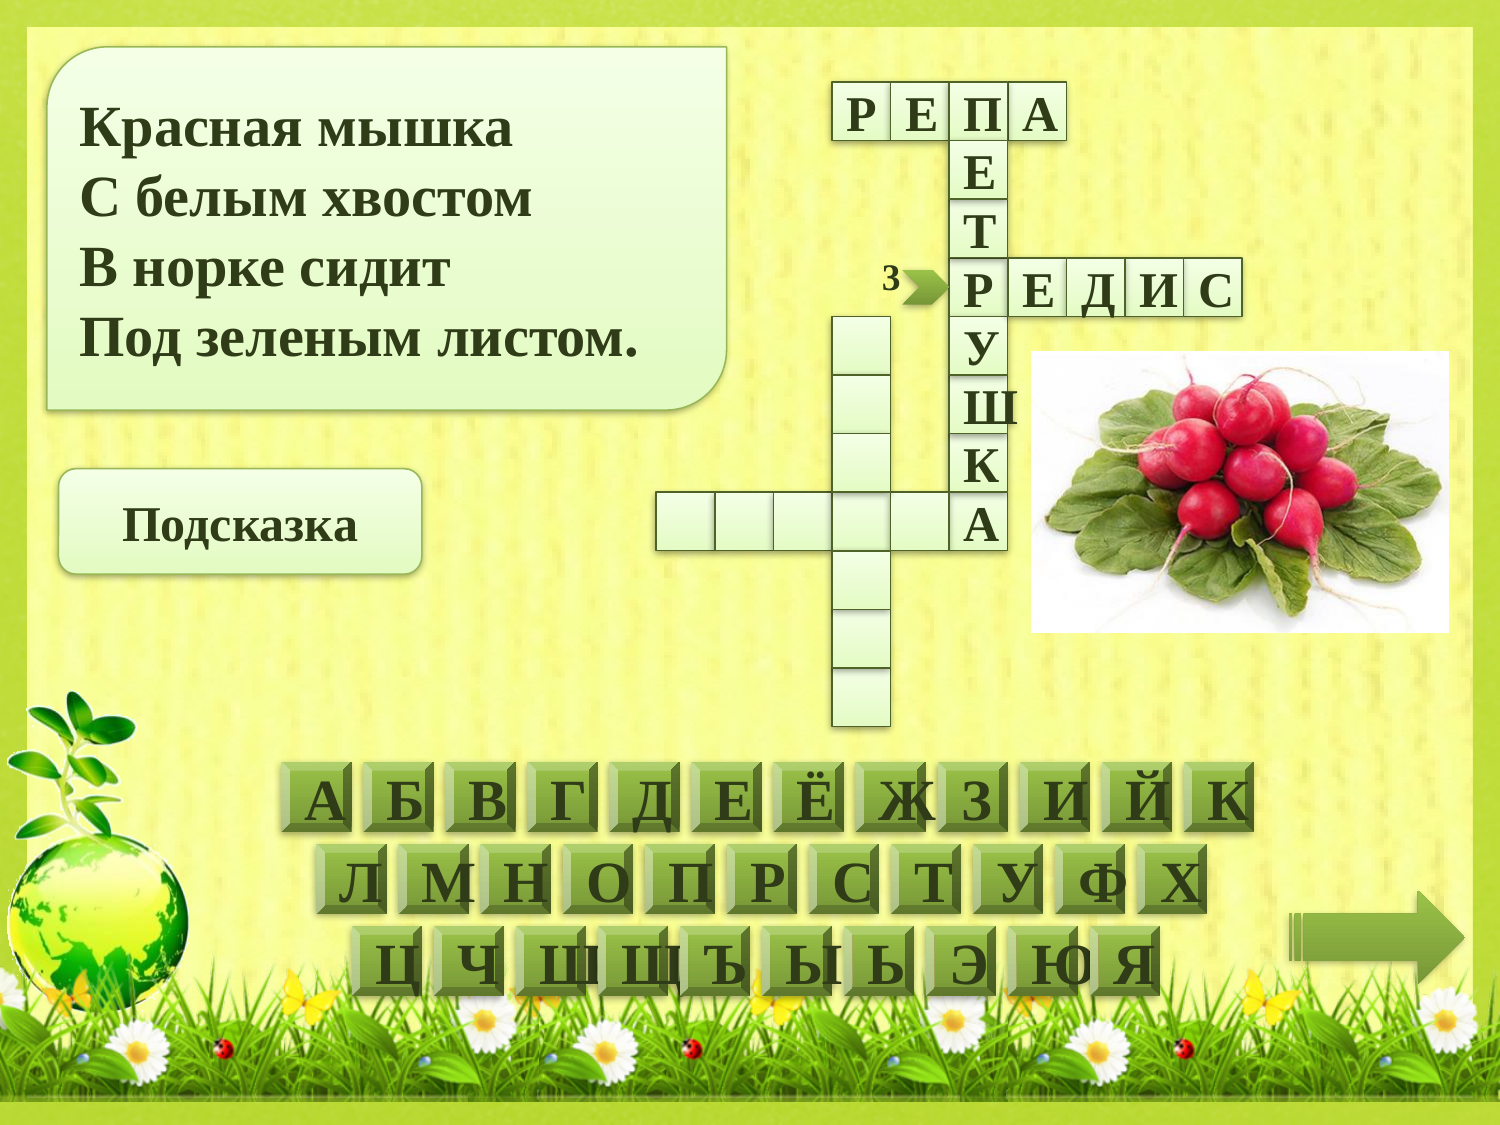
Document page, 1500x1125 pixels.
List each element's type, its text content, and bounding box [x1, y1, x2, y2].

text_box С [1185, 257, 1243, 317]
text_box У [845, 926, 912, 934]
text_box Ю [1007, 925, 1079, 997]
text_box З [728, 844, 795, 852]
text_box Э [925, 925, 997, 997]
text_box Ь [529, 762, 596, 770]
text_box Ё [564, 844, 631, 852]
text_box Подсказка [57, 467, 423, 575]
text_box В [611, 762, 678, 770]
text_box Й [892, 844, 959, 852]
text_box К [948, 441, 1008, 493]
text_box [1303, 890, 1465, 985]
text_box Т [763, 926, 830, 934]
text_box М [283, 762, 350, 770]
text_box Е [1007, 257, 1063, 317]
text_box В [1185, 762, 1252, 770]
text_box Д [609, 761, 680, 833]
text_box [831, 374, 891, 432]
text_box [831, 316, 891, 373]
text_box [714, 491, 772, 551]
text_box Ч [433, 925, 504, 997]
text_box [831, 616, 891, 669]
text_box Ь [843, 925, 915, 997]
text_box Т [890, 843, 961, 915]
text_box З [937, 761, 1008, 833]
text_box Я [1089, 925, 1161, 997]
text_box Б [1103, 762, 1170, 770]
text_box [775, 762, 842, 770]
text_box О [435, 926, 502, 934]
text_box О [693, 762, 760, 770]
text_box Х [1010, 926, 1076, 934]
text_box Н [353, 926, 420, 934]
text_box Г [318, 844, 385, 852]
text_box И [1127, 257, 1184, 317]
text_box К [1183, 761, 1254, 833]
text_box И [1019, 761, 1090, 833]
text_box Ф [1054, 843, 1126, 915]
text_box С [681, 926, 748, 934]
text_box Б [363, 761, 434, 833]
text_box О [365, 762, 432, 770]
text_box Ф [928, 926, 994, 934]
text_box [831, 433, 891, 493]
text_box Л [316, 843, 387, 915]
text_box М [1138, 844, 1205, 852]
text_box [831, 550, 891, 610]
text_box А [1010, 81, 1067, 141]
text_box Щ [597, 925, 668, 997]
text_box Ъ [679, 925, 751, 997]
text_box Е [890, 81, 946, 141]
text_box П [517, 926, 584, 934]
text_box 5 [857, 762, 924, 770]
text_box [1294, 913, 1301, 961]
text_box Х [1136, 843, 1208, 915]
text_box Е [948, 140, 1008, 200]
text_box П [948, 81, 1008, 139]
text_box [890, 491, 950, 551]
text_box А [281, 761, 352, 833]
picture [0, 0, 1500, 1125]
text_box А [954, 499, 1008, 551]
text_box [773, 491, 826, 551]
text_box Т [948, 206, 1008, 258]
text_box [655, 491, 713, 551]
text_box Л [1056, 844, 1123, 852]
text_box О [562, 843, 633, 915]
text_box Г [527, 761, 598, 833]
text_box Ц [351, 925, 422, 997]
text_box И [810, 844, 877, 852]
text_box [831, 675, 891, 727]
text_box Красная мышка С белым хвостом В норке сидит Под зеленым листом. [46, 46, 728, 411]
text_box Ц [1092, 926, 1158, 934]
text_box Ш [515, 925, 586, 997]
text_box У [972, 843, 1043, 915]
text_box Е [482, 844, 549, 852]
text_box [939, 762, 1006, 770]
text_box Ы [761, 925, 833, 997]
text_box Р [831, 81, 887, 141]
text_box [926, 269, 950, 305]
text_box С [808, 843, 879, 915]
text_box М [398, 843, 469, 915]
text_box А [1021, 762, 1088, 770]
text_box Ж [646, 844, 713, 852]
text_box Р [599, 926, 666, 934]
text_box Р [447, 762, 514, 770]
text_box Ё [773, 761, 844, 833]
text_box Е [691, 761, 762, 833]
text_box Н [480, 843, 551, 915]
text_box [831, 499, 885, 549]
text_box У [948, 316, 1008, 376]
text_box 3 [867, 246, 926, 306]
text_box Р [948, 265, 1002, 315]
text_box К [974, 844, 1041, 852]
text_box Д [1066, 257, 1126, 317]
text_box В [445, 761, 516, 833]
text_box Ш [948, 382, 1008, 434]
text_box Р [726, 843, 797, 915]
text_box П [644, 843, 715, 915]
text_box Й [1101, 761, 1172, 833]
text_box Д [400, 844, 467, 852]
text_box Ж [855, 761, 926, 833]
